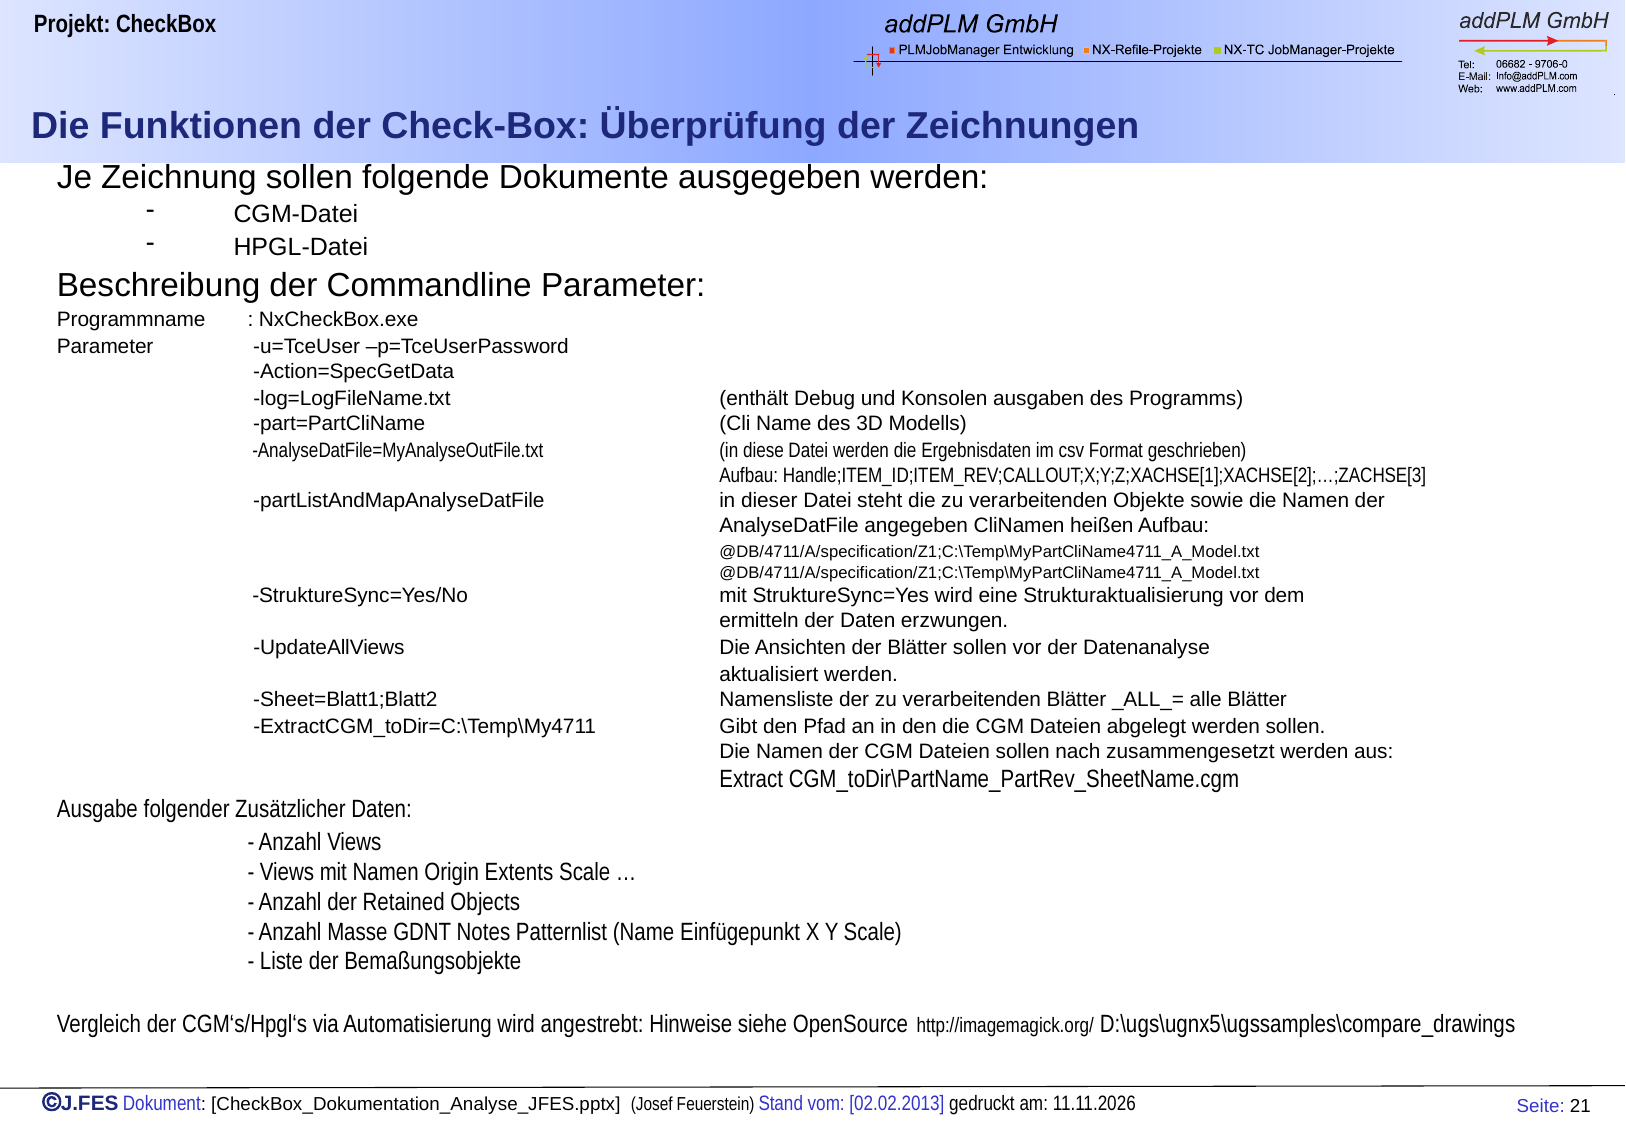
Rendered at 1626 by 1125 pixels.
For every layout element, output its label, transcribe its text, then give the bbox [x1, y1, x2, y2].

text_box Je Zeichnung sollen folgende Dokumente ausgegeben werden: CGM-Datei HPGL-Datei Beschreibung der Commandline Parameter: Programmname : NxCheckBox.exe Parameter -u=TceUser –p=TceUserPassword -Action=SpecGetData -log=LogFileName.txt (enthält Debug und Konsolen ausgaben des Programms) -part=PartCliName (Cli Name des 3D Modells) -AnalyseDatFile=MyAnalyseOutFile.txt (in diese Datei werden die Ergebnisdaten im csv Format geschrieben) Aufbau: Handle;ITEM_ID;ITEM_REV;CALLOUT;X;Y;Z;XACHSE[1];XACHSE[2];…;ZACHSE[3] -partListAndMapAnalyseDatFile in dieser Datei steht die zu verarbeitenden Objekte sowie die Namen der AnalyseDatFile angegeben CliNamen heißen Aufbau: @DB/4711/A/specification/Z1;C:\Temp\MyPartCliName4711_A_Model.txt @DB/4711/A/specification/Z1;C:\Temp\MyPartCliName4711_A_Model.txt -StruktureSync=Yes/No mit StruktureSync=Yes wird eine Strukturaktualisierung vor dem ermitteln der Daten erzwungen. -UpdateAllViews Die Ansichten der Blätter sollen vor der Datenanalyse aktualisiert werden. -Sheet=Blatt1;Blatt2 Namensliste der zu verarbeitenden Blätter _ALL_= alle Blätter -ExtractCGM_toDir=C:\Temp\My4711 Gibt den Pfad an in den die CGM Dateien abgelegt werden sollen. Die Namen der CGM Dateien sollen nach zusammengesetzt werden aus: Extract CGM_toDir\PartName_PartRev_SheetName.cgm Ausgabe folgender Zusätzlicher Daten: - Anzahl Views - Views mit Namen Origin Extents Scale … - Anzahl der Retained Objects - Anzahl Masse GDNT Notes Patternlist (Name Einfügepunkt X Y Scale) - Liste der Bemaßungsobjekte Vergleich der CGM‘s/Hpgl‘s via Automatisierung wird angestrebt: Hinweise siehe OpenSource http://imagemagick.org/ D:\ugs\ugnx5\ugssamples\compare_drawings [42, 148, 1568, 1045]
title Die Funktionen der Check-Box: Überprüfung der Zeichnungen [30, 73, 1600, 147]
